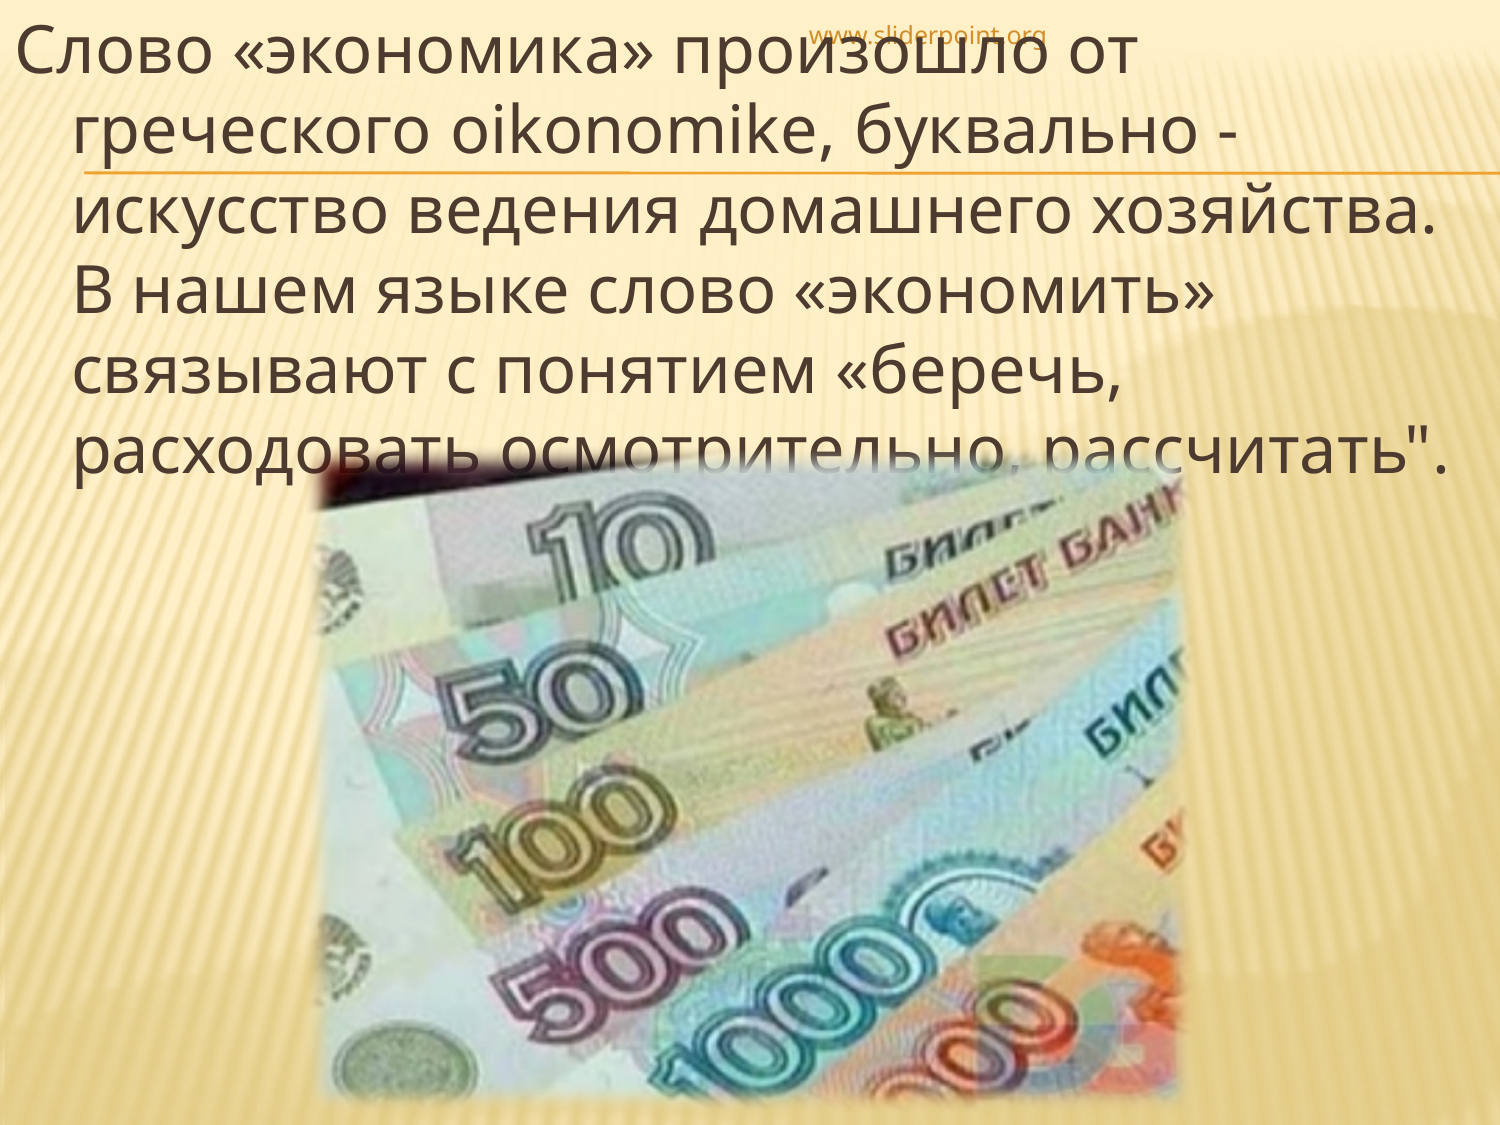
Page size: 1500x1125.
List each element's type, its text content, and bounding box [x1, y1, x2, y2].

picture [304, 445, 1196, 1114]
footer www.sliderpoint.org [587, 12, 1063, 60]
list Слово «экономика» произошло от греческого oikonomike, буквально - искусство ведения домашнего хозяйства. В нашем языке слово «экономить» связывают с понятием «беречь, расходовать осмотрительно, рассчитать". [0, 0, 1500, 1125]
